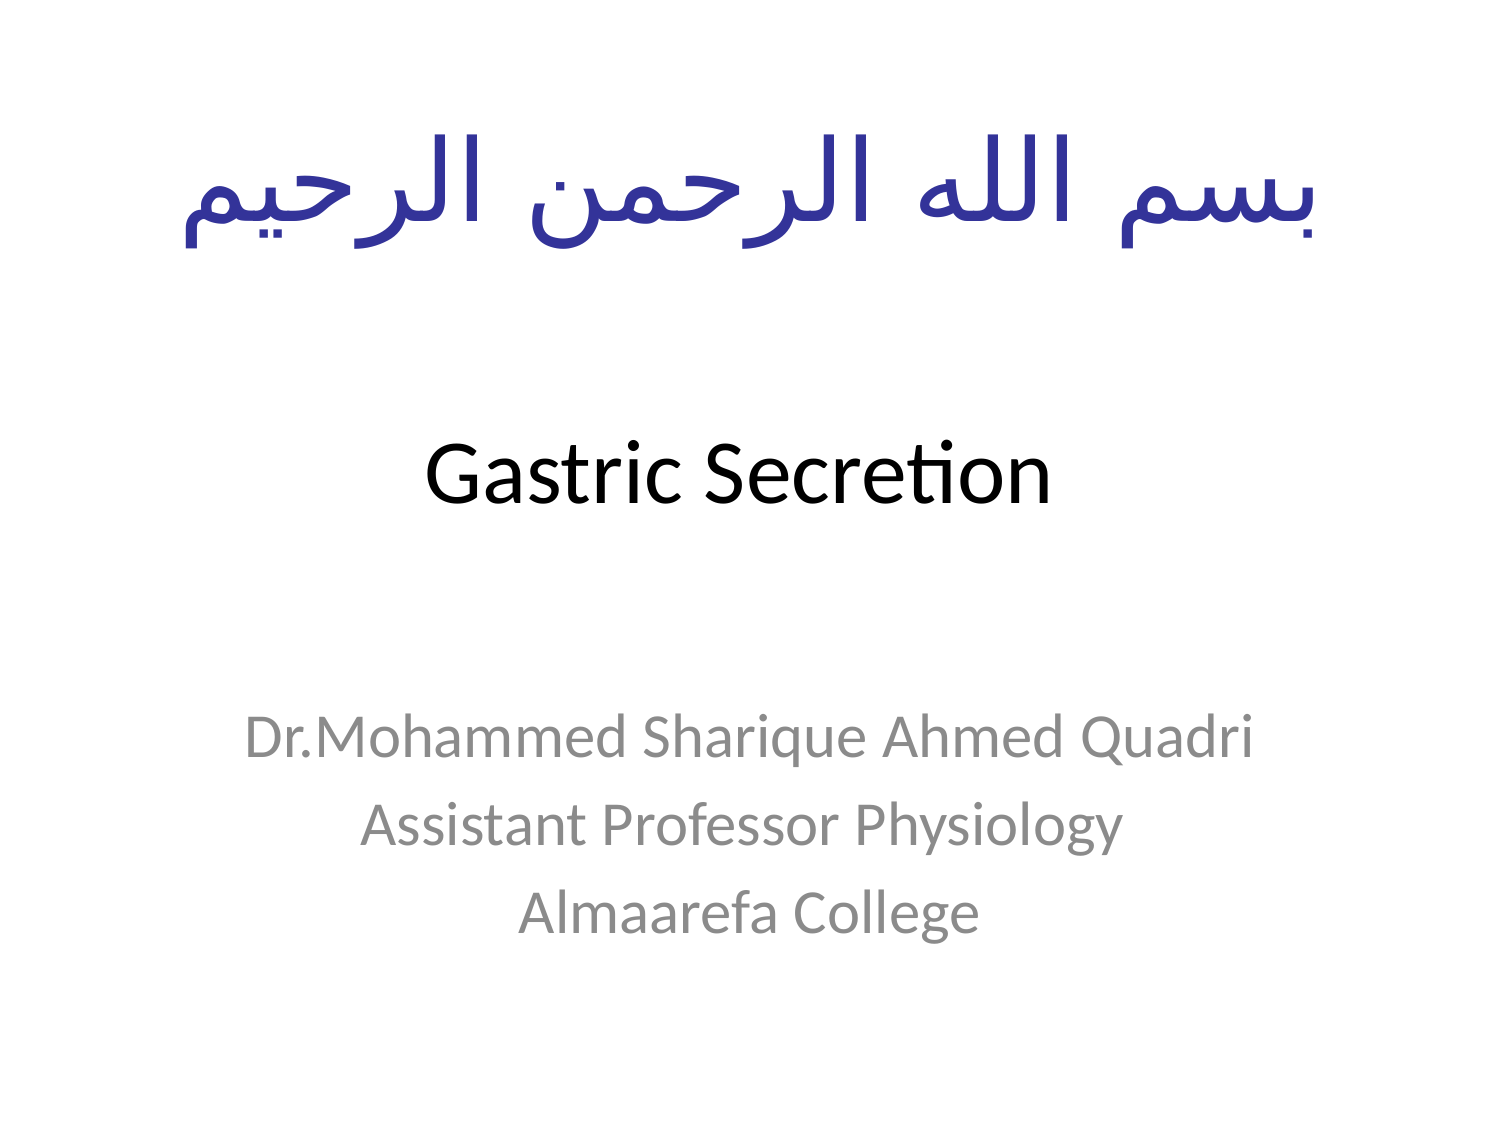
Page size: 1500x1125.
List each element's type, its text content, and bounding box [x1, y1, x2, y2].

title Gastric Secretion [112, 346, 1388, 588]
subtitle Dr.Mohammed Sharique Ahmed Quadri Assistant Professor Physiology Almaarefa College [225, 687, 1275, 975]
text_box بسم الله الرحمن الرحيم [76, 24, 1427, 252]
